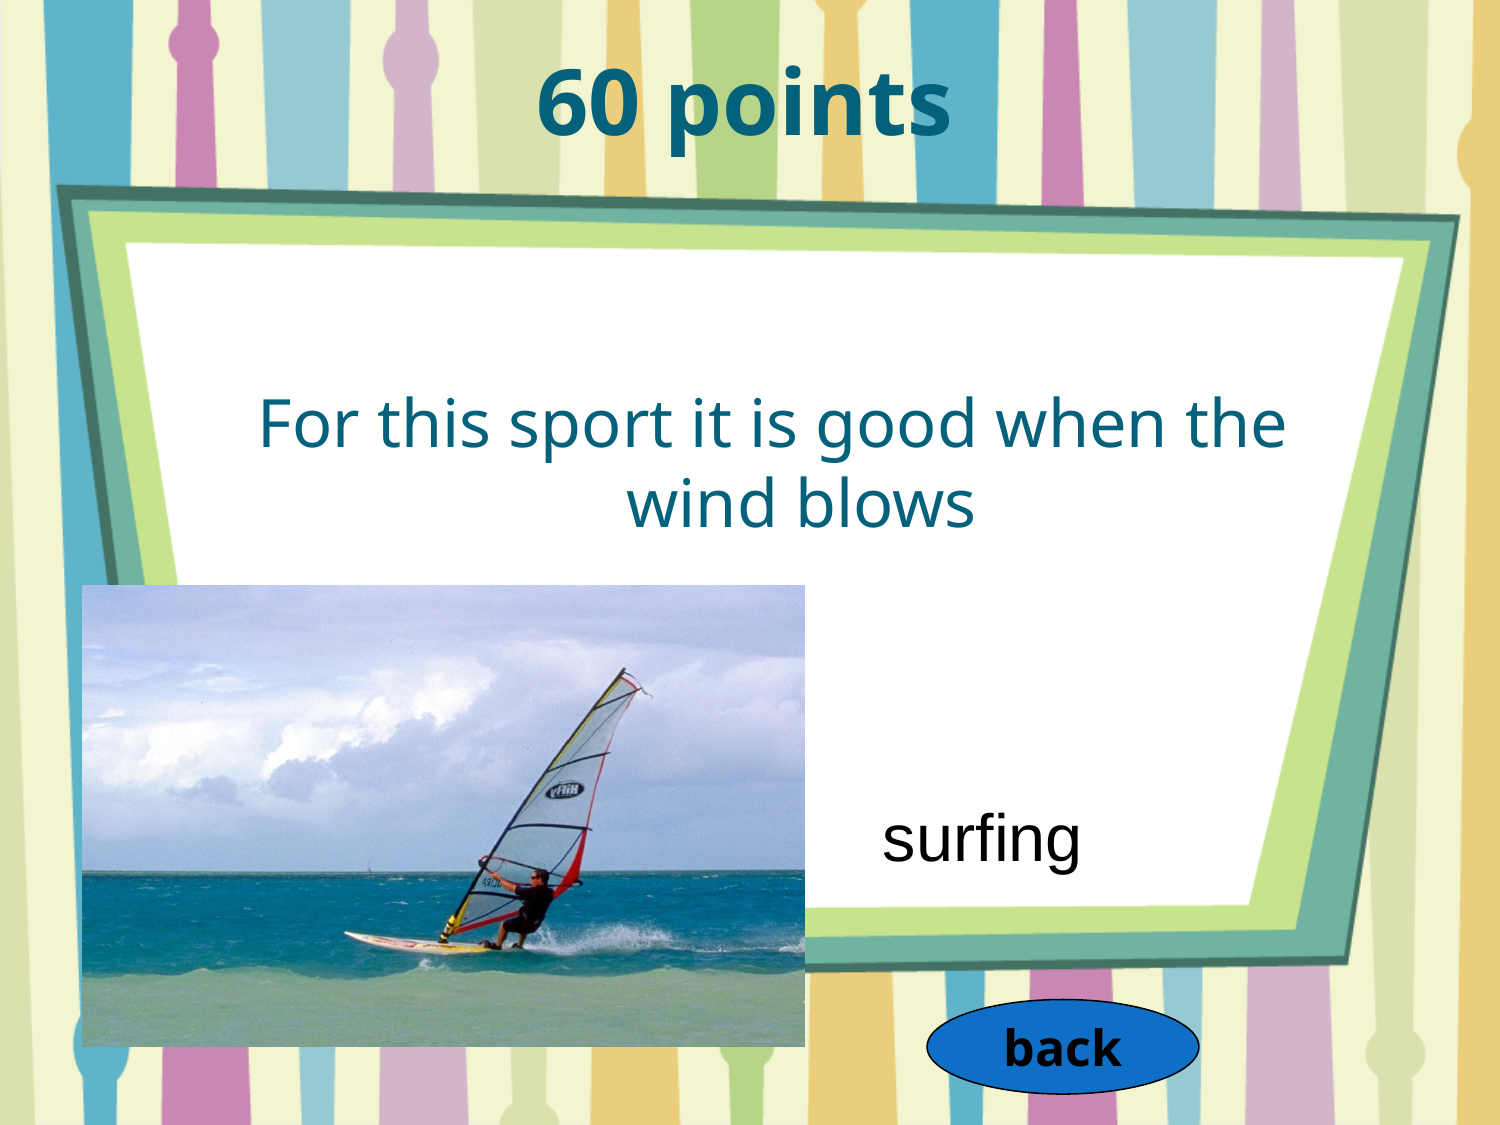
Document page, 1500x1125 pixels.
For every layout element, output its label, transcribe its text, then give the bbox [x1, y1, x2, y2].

picture [0, 0, 1500, 1125]
text_box surfing [868, 786, 1365, 882]
list For this sport it is good when the wind blows [218, 373, 1330, 611]
text_box back [927, 999, 1199, 1095]
title 60 points [466, 0, 1024, 198]
